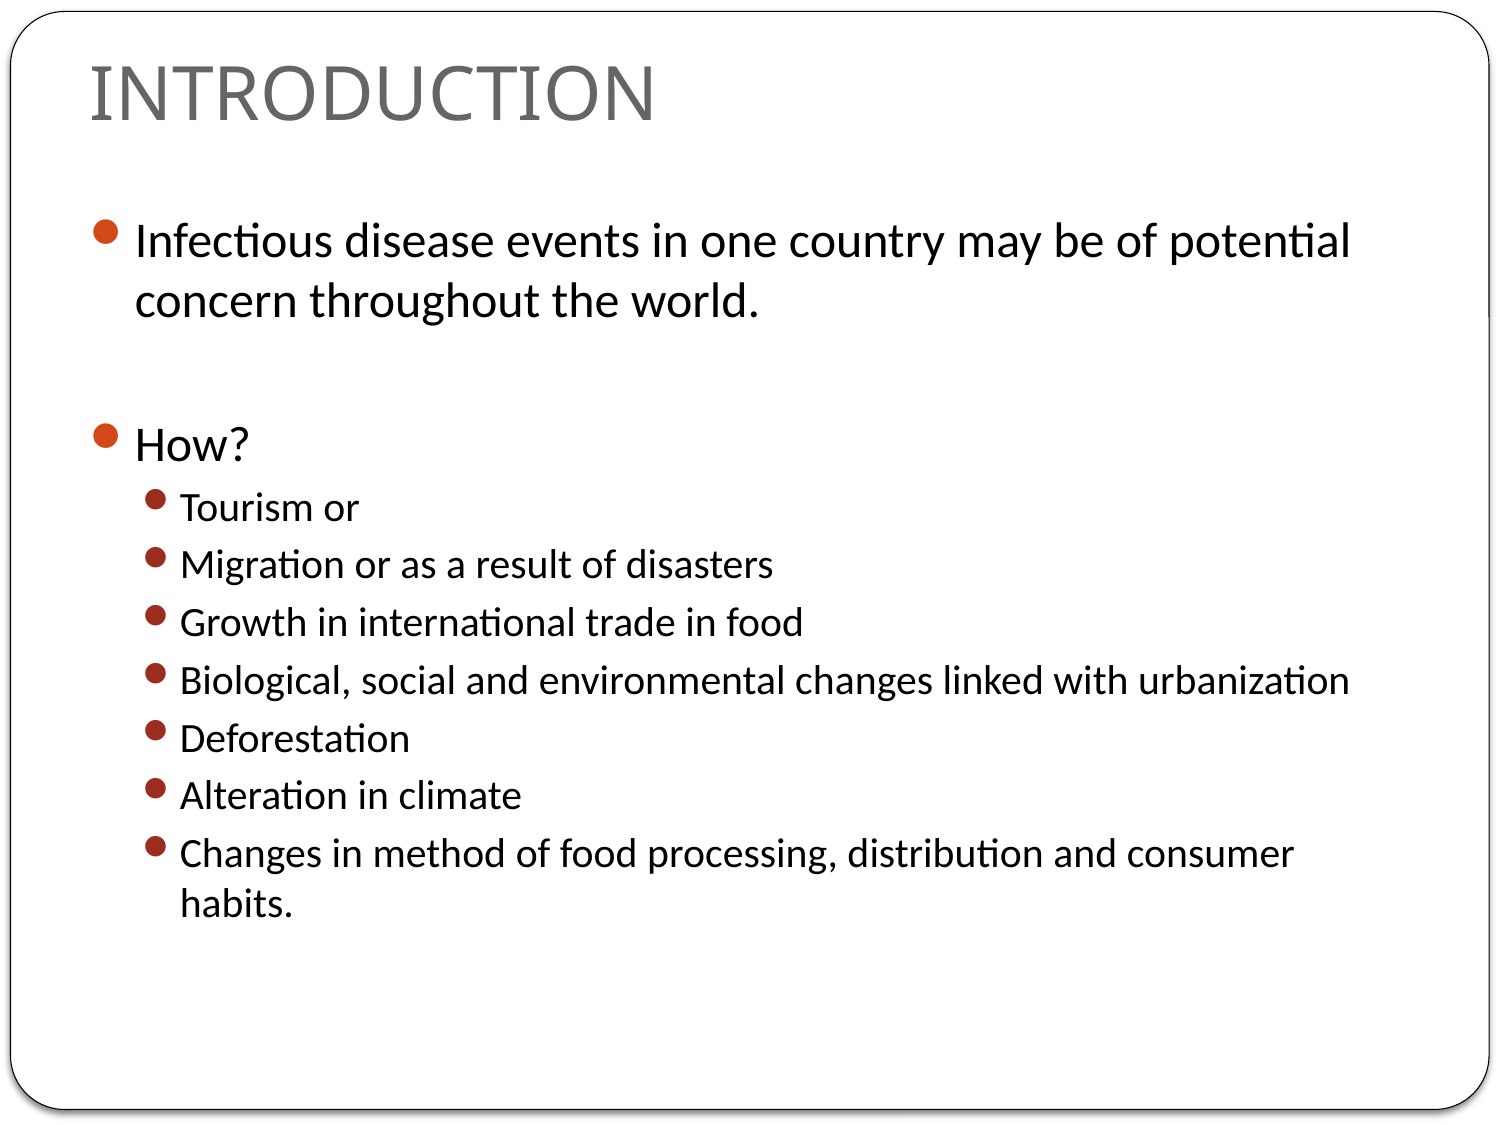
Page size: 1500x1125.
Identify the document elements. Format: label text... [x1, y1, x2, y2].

title INTRODUCTION [75, 45, 1425, 150]
list Infectious disease events in one country may be of potential concern throughout the world. How? Tourism or Migration or as a result of disasters Growth in international trade in food Biological, social and environmental changes linked with urbanization Deforestation Alteration in climate Changes in method of food processing, distribution and consumer habits. [75, 200, 1425, 1050]
